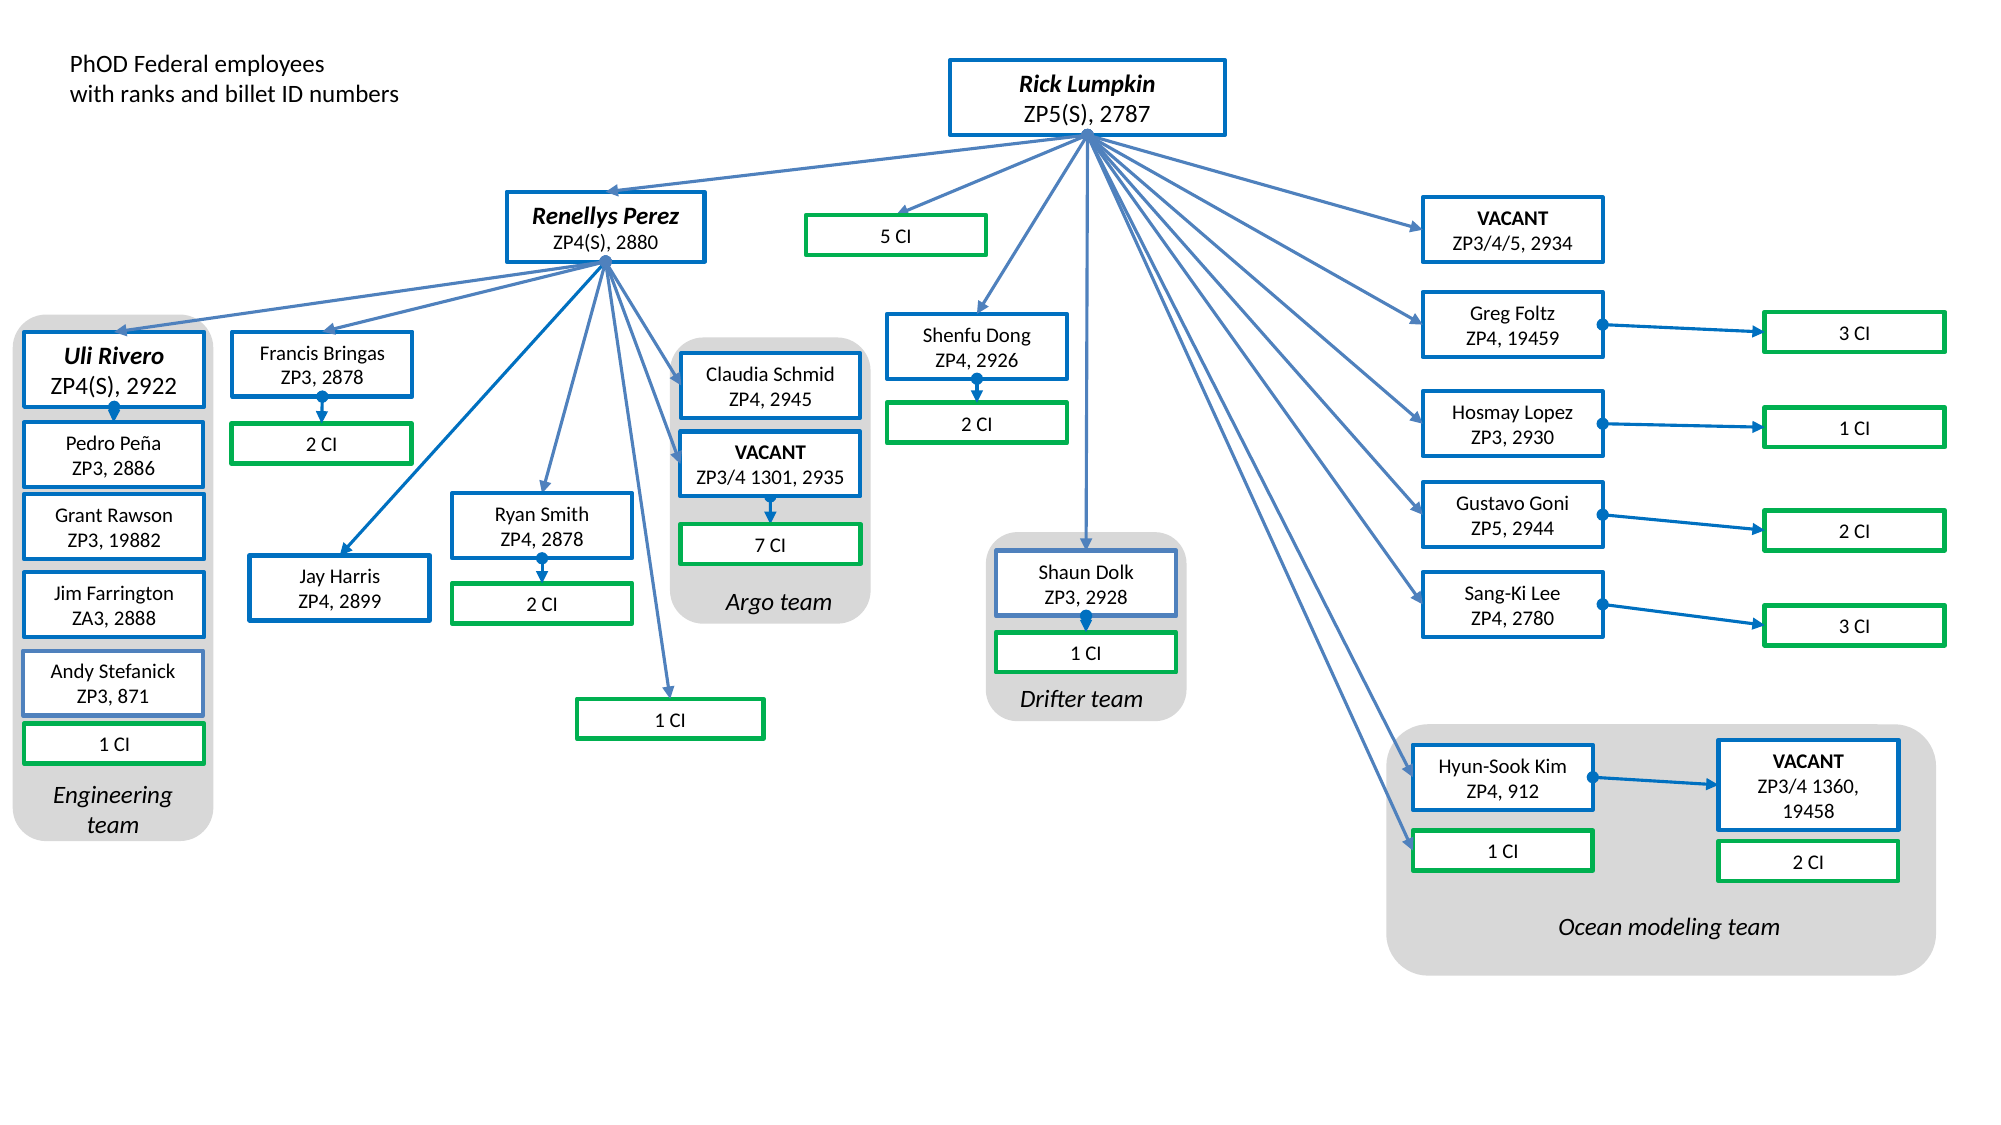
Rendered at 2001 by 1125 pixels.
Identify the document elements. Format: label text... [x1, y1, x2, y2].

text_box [1602, 514, 1765, 531]
text_box Ocean modeling team [1440, 903, 1899, 949]
text_box VACANT ZP3/4 1301, 2935 [680, 431, 861, 497]
text_box Claudia Schmid ZP4, 2945 [685, 352, 860, 418]
text_box Renellys Perez ZP4(S), 2880 [506, 191, 705, 262]
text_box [605, 473, 671, 700]
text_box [1602, 324, 1765, 333]
text_box Rick Lumpkin ZP5(S), 2787 [950, 60, 1225, 133]
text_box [1087, 239, 1423, 425]
text_box Gustavo Goni ZP5, 2944 [1428, 482, 1603, 548]
text_box 2 CI [886, 402, 1067, 443]
text_box VACANT ZP3/4 1360, 19458 [1718, 739, 1899, 830]
text_box 3 CI [1764, 312, 1945, 352]
text_box 7 CI [680, 524, 861, 564]
text_box 2 CI [452, 583, 600, 624]
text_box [1087, 523, 1414, 851]
text_box 1 CI [995, 632, 1081, 673]
text_box Grant Rawson ZP3, 19882 [24, 494, 205, 559]
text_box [605, 262, 681, 465]
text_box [339, 341, 600, 556]
text_box Uli Rivero ZP4(S), 2922 [24, 331, 205, 407]
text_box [1592, 777, 1719, 786]
text_box 2 CI [231, 423, 334, 464]
text_box Sang-Ki Lee ZP4, 2780 [1422, 571, 1603, 637]
text_box [675, 337, 871, 624]
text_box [1087, 433, 1423, 516]
text_box Shaun Dolk ZP3, 2928 [996, 550, 1081, 616]
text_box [1087, 135, 1423, 231]
text_box Pedro Peña ZP3, 2886 [24, 422, 204, 488]
text_box 1 CI [1764, 407, 1945, 448]
text_box Hyun-Sook Kim ZP4, 912 [1418, 744, 1593, 810]
text_box Engineering team [31, 771, 195, 846]
text_box [12, 314, 214, 838]
text_box 1 CI [1412, 830, 1593, 871]
text_box 2 CI [1764, 510, 1945, 551]
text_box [1602, 423, 1765, 428]
text_box Jay Harris ZP4, 2899 [249, 555, 430, 621]
text_box Argo team [697, 578, 861, 624]
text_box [605, 135, 894, 193]
text_box PhOD Federal employees with ranks and billet ID numbers [54, 40, 469, 115]
text_box Francis Bringas ZP3, 2878 [232, 341, 334, 397]
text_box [1418, 523, 1423, 605]
text_box 1 CI [24, 723, 205, 764]
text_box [976, 135, 1082, 315]
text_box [113, 262, 602, 333]
text_box Drifter team [992, 675, 1081, 721]
text_box [985, 532, 1081, 709]
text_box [1602, 604, 1765, 626]
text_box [895, 135, 975, 216]
text_box [1386, 724, 1937, 976]
text_box Jim Farrington ZA3, 2888 [24, 572, 205, 638]
text_box 3 CI [1764, 605, 1945, 646]
text_box Greg Foltz ZP4, 19459 [1429, 292, 1603, 358]
text_box VACANT ZP3/4/5, 2934 [1430, 197, 1603, 263]
text_box Hosmay Lopez ZP3, 2930 [1429, 391, 1603, 457]
text_box 1 CI [577, 698, 764, 739]
text_box 5 CI [805, 215, 971, 255]
text_box Shenfu Dong ZP4, 2926 [886, 313, 1067, 379]
text_box 2 CI [1718, 841, 1899, 881]
text_box Andy Stefanick ZP3, 871 [23, 650, 203, 716]
